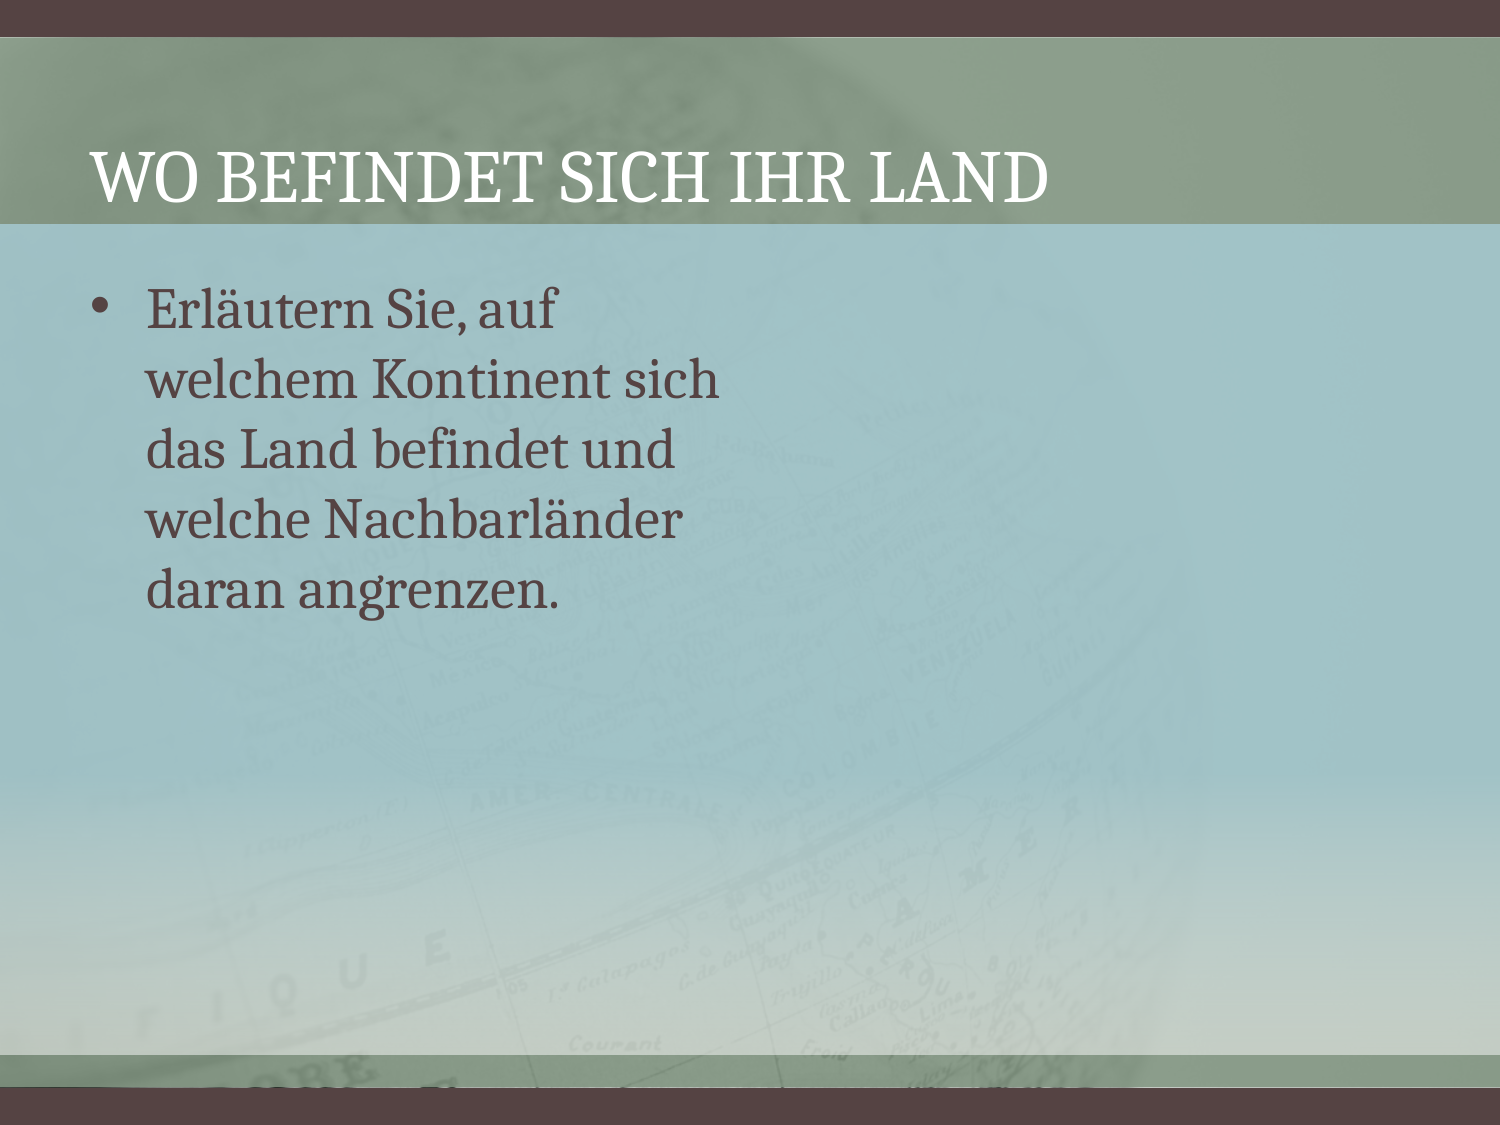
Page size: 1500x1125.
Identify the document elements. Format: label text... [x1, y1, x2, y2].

title Wo befindet sich Ihr Land [75, 37, 1425, 225]
list Erläutern Sie, auf welchem Kontinent sich das Land befindet und welche Nachbarländer daran angrenzen. [75, 262, 738, 1005]
